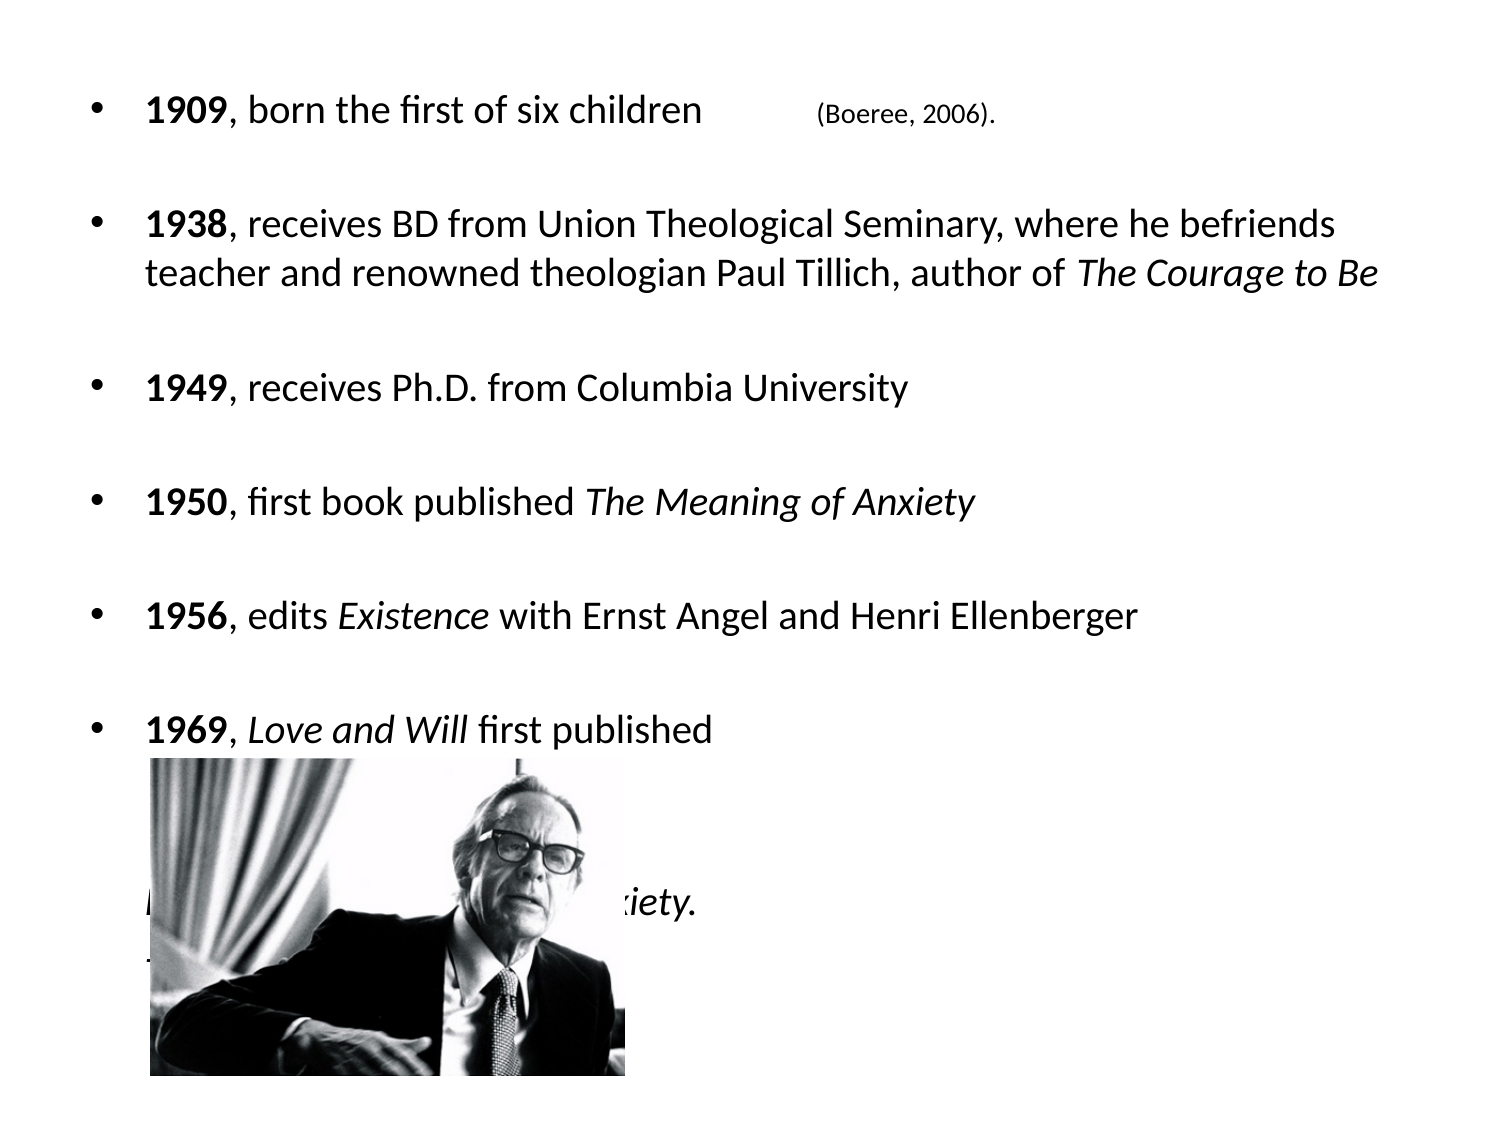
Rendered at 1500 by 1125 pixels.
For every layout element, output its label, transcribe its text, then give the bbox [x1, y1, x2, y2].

picture [149, 758, 626, 1076]
list 1909, born the first of six children (Boeree, 2006). 1938, receives BD from Union Theological Seminary, where he befriends teacher and renowned theologian Paul Tillich, author of The Courage to Be 1949, receives Ph.D. from Columbia University 1950, first book published The Meaning of Anxiety 1956, edits Existence with Ernst Angel and Henri Ellenberger 1969, Love and Will first published Freedom is the mother of anxiety. - May [75, 75, 1425, 1005]
